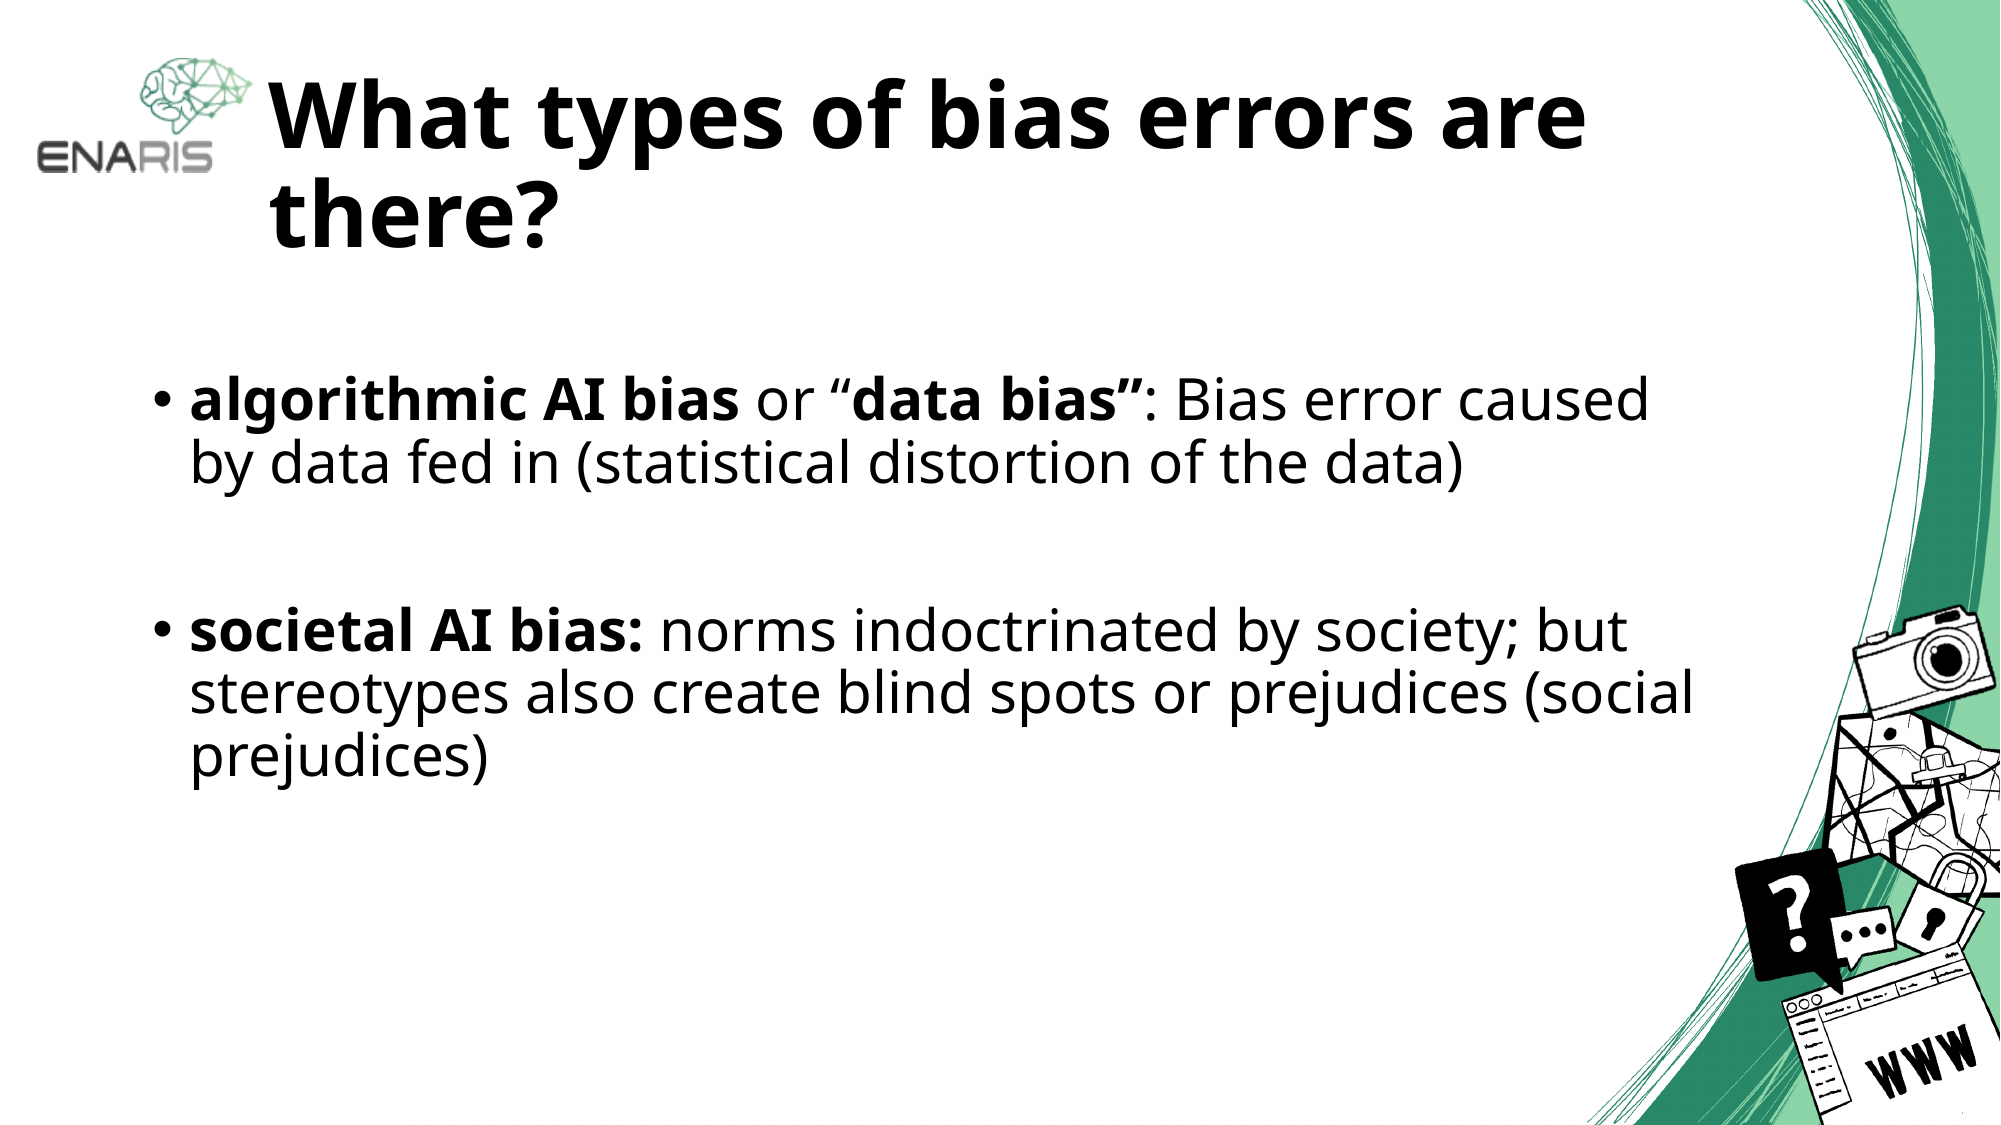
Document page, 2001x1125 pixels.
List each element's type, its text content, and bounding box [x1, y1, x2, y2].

title What types of bias errors are there? [253, 59, 1863, 278]
picture [408, 0, 2000, 1125]
list algorithmic AI bias or “data bias”: Bias error caused by data fed in (statistical distortion of the data) societal AI bias: norms indoctrinated by society; but stereotypes also create blind spots or prejudices (social prejudices) [137, 362, 1728, 1077]
picture [37, 58, 254, 173]
